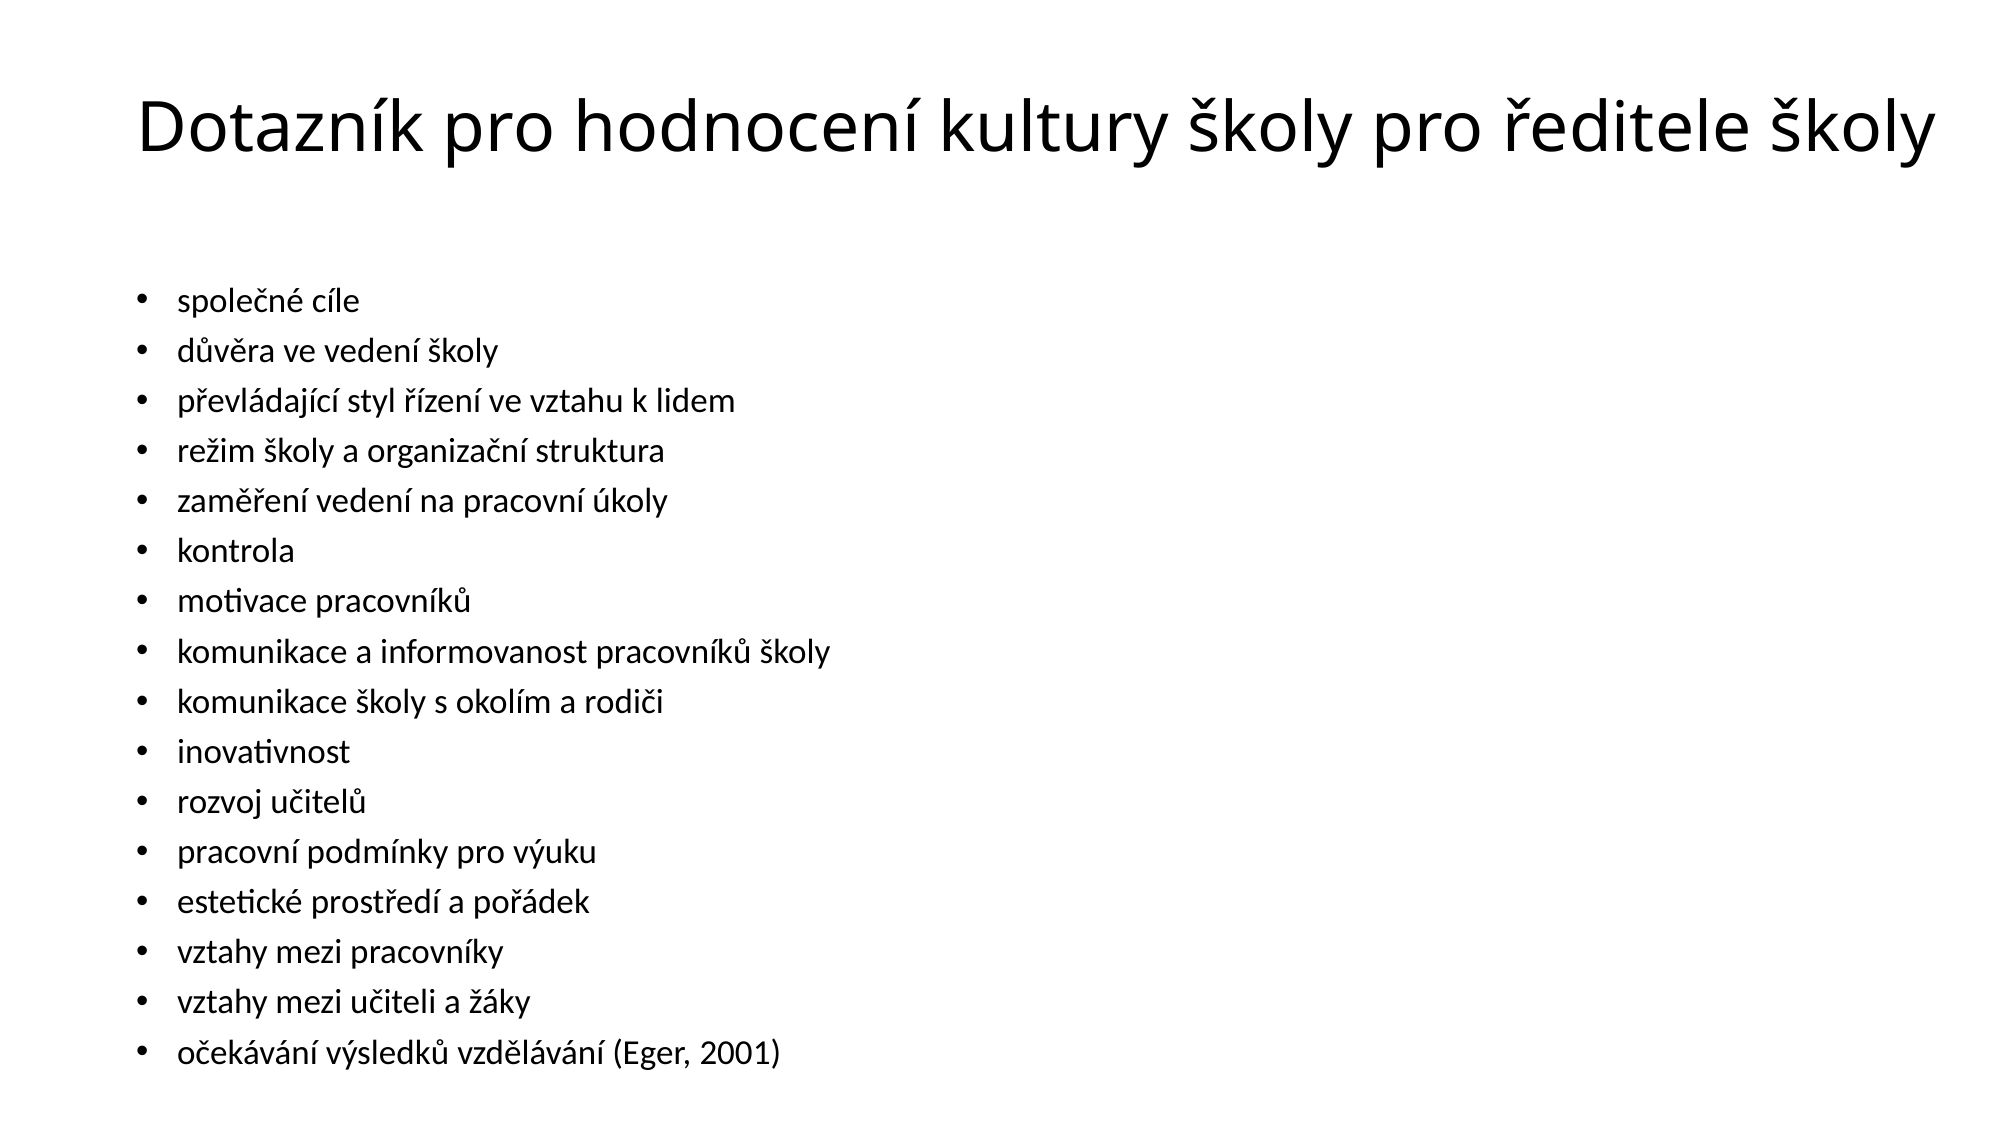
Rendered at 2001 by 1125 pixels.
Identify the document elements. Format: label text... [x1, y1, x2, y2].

list společné cíle důvěra ve vedení školy převládající styl řízení ve vztahu k lidem režim školy a organizační struktura zaměření vedení na pracovní úkoly kontrola motivace pracovníků komunikace a informovanost pracovníků školy komunikace školy s okolím a rodiči inovativnost rozvoj učitelů pracovní podmínky pro výuku estetické prostředí a pořádek vztahy mezi pracovníky vztahy mezi učiteli a žáky očekávání výsledků vzdělávání (Eger, 2001) [121, 274, 1960, 1092]
title Dotazník pro hodnocení kultury školy pro ředitele školy [121, 59, 1980, 197]
